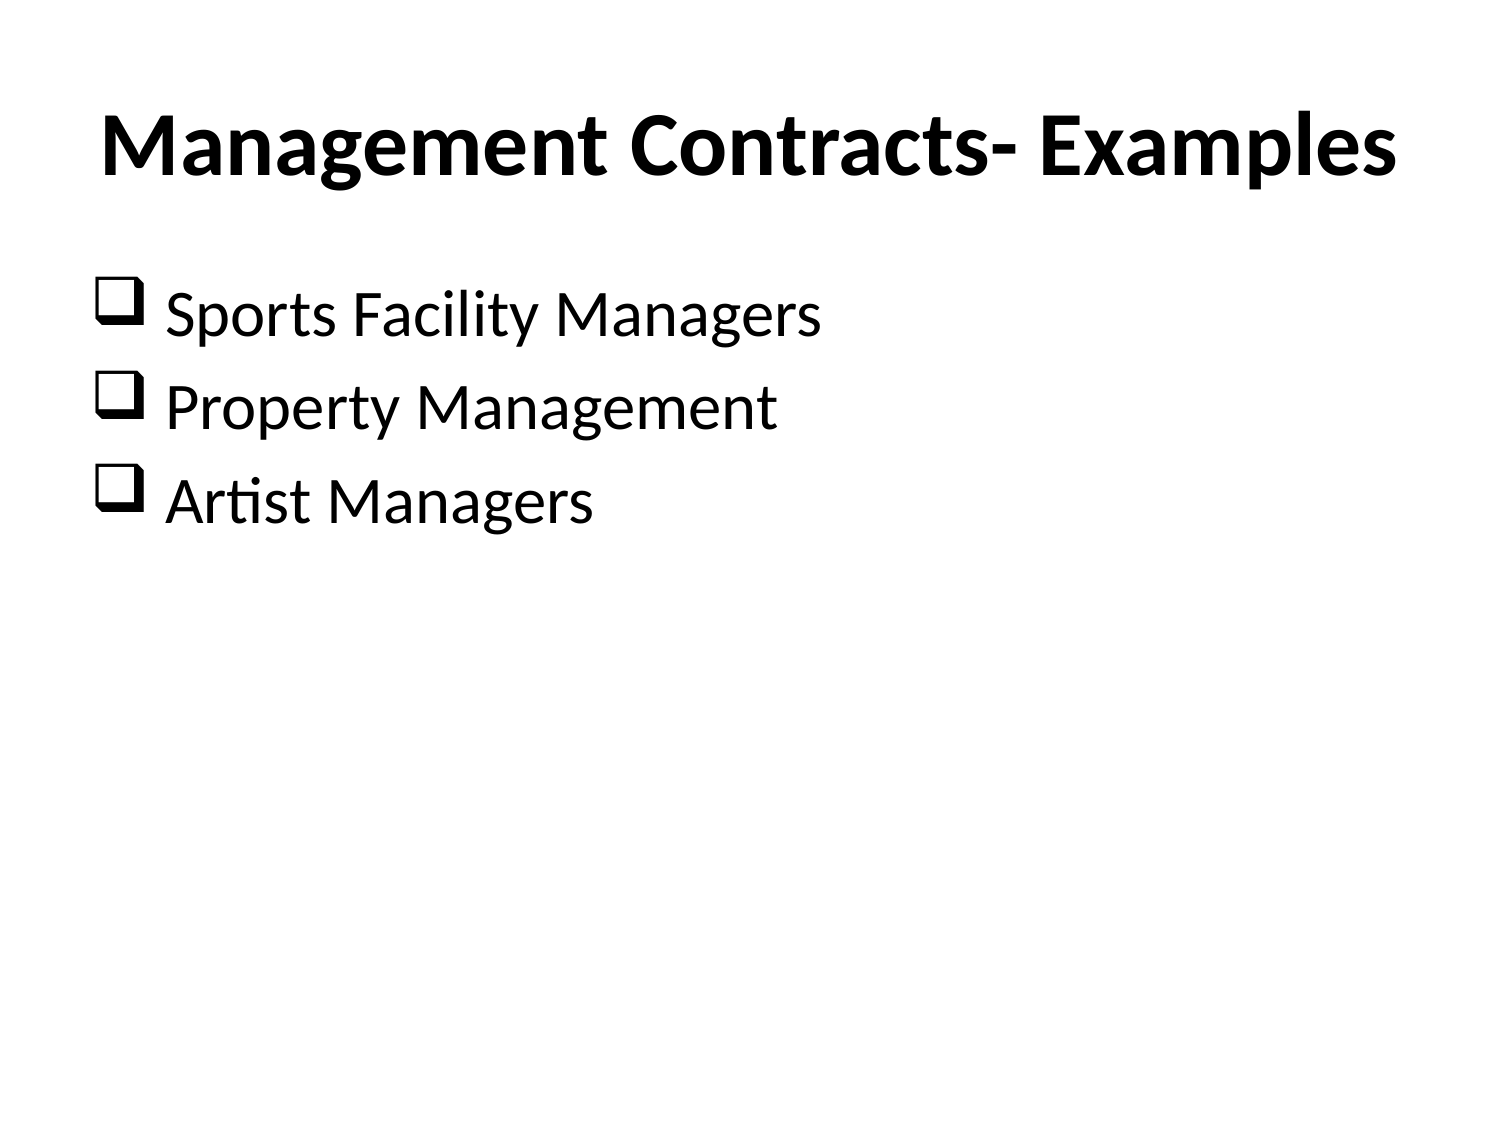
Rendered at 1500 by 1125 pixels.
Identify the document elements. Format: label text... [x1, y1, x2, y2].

list Sports Facility Managers Property Management Artist Managers [75, 262, 1425, 1038]
title Management Contracts- Examples [75, 45, 1425, 233]
